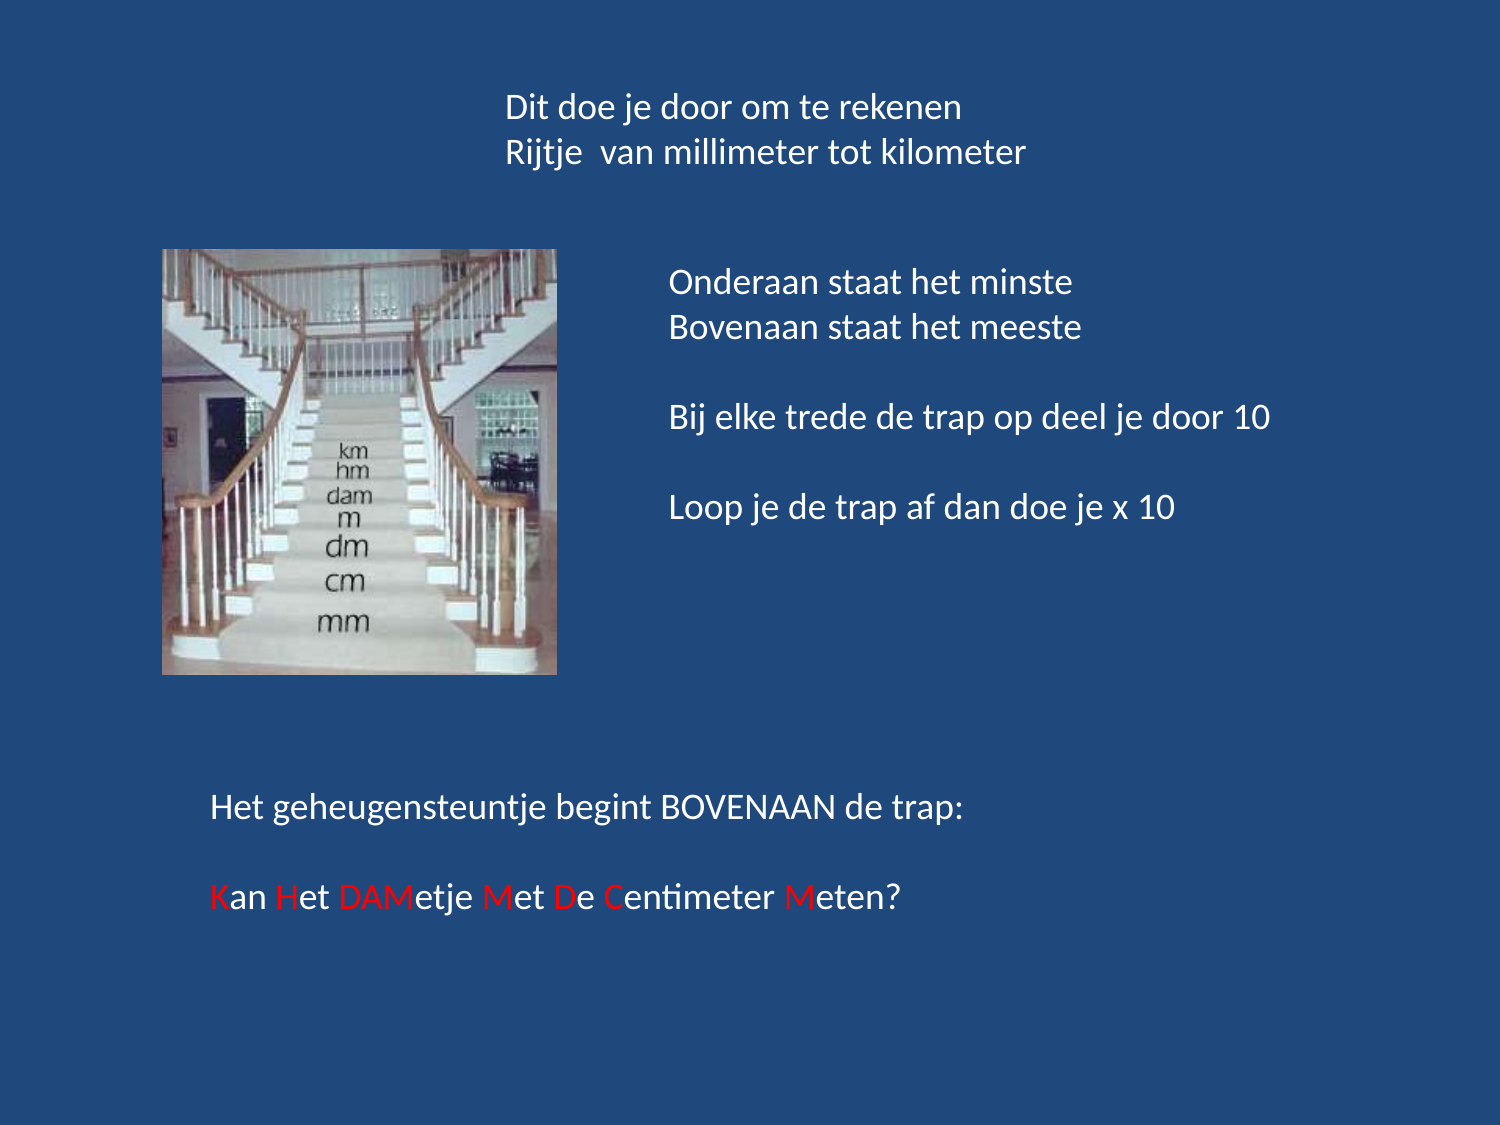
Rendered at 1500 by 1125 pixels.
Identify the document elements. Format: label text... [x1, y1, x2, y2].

text_box Dit doe je door om te rekenen Rijtje van millimeter tot kilometer [490, 74, 1043, 180]
picture [162, 249, 557, 676]
text_box Onderaan staat het minste Bovenaan staat het meeste Bij elke trede de trap op deel je door 10 Loop je de trap af dan doe je x 10 [653, 249, 1287, 535]
text_box Het geheugensteuntje begint BOVENAAN de trap: Kan Het DAMetje Met De Centimeter Meten? [195, 774, 980, 925]
